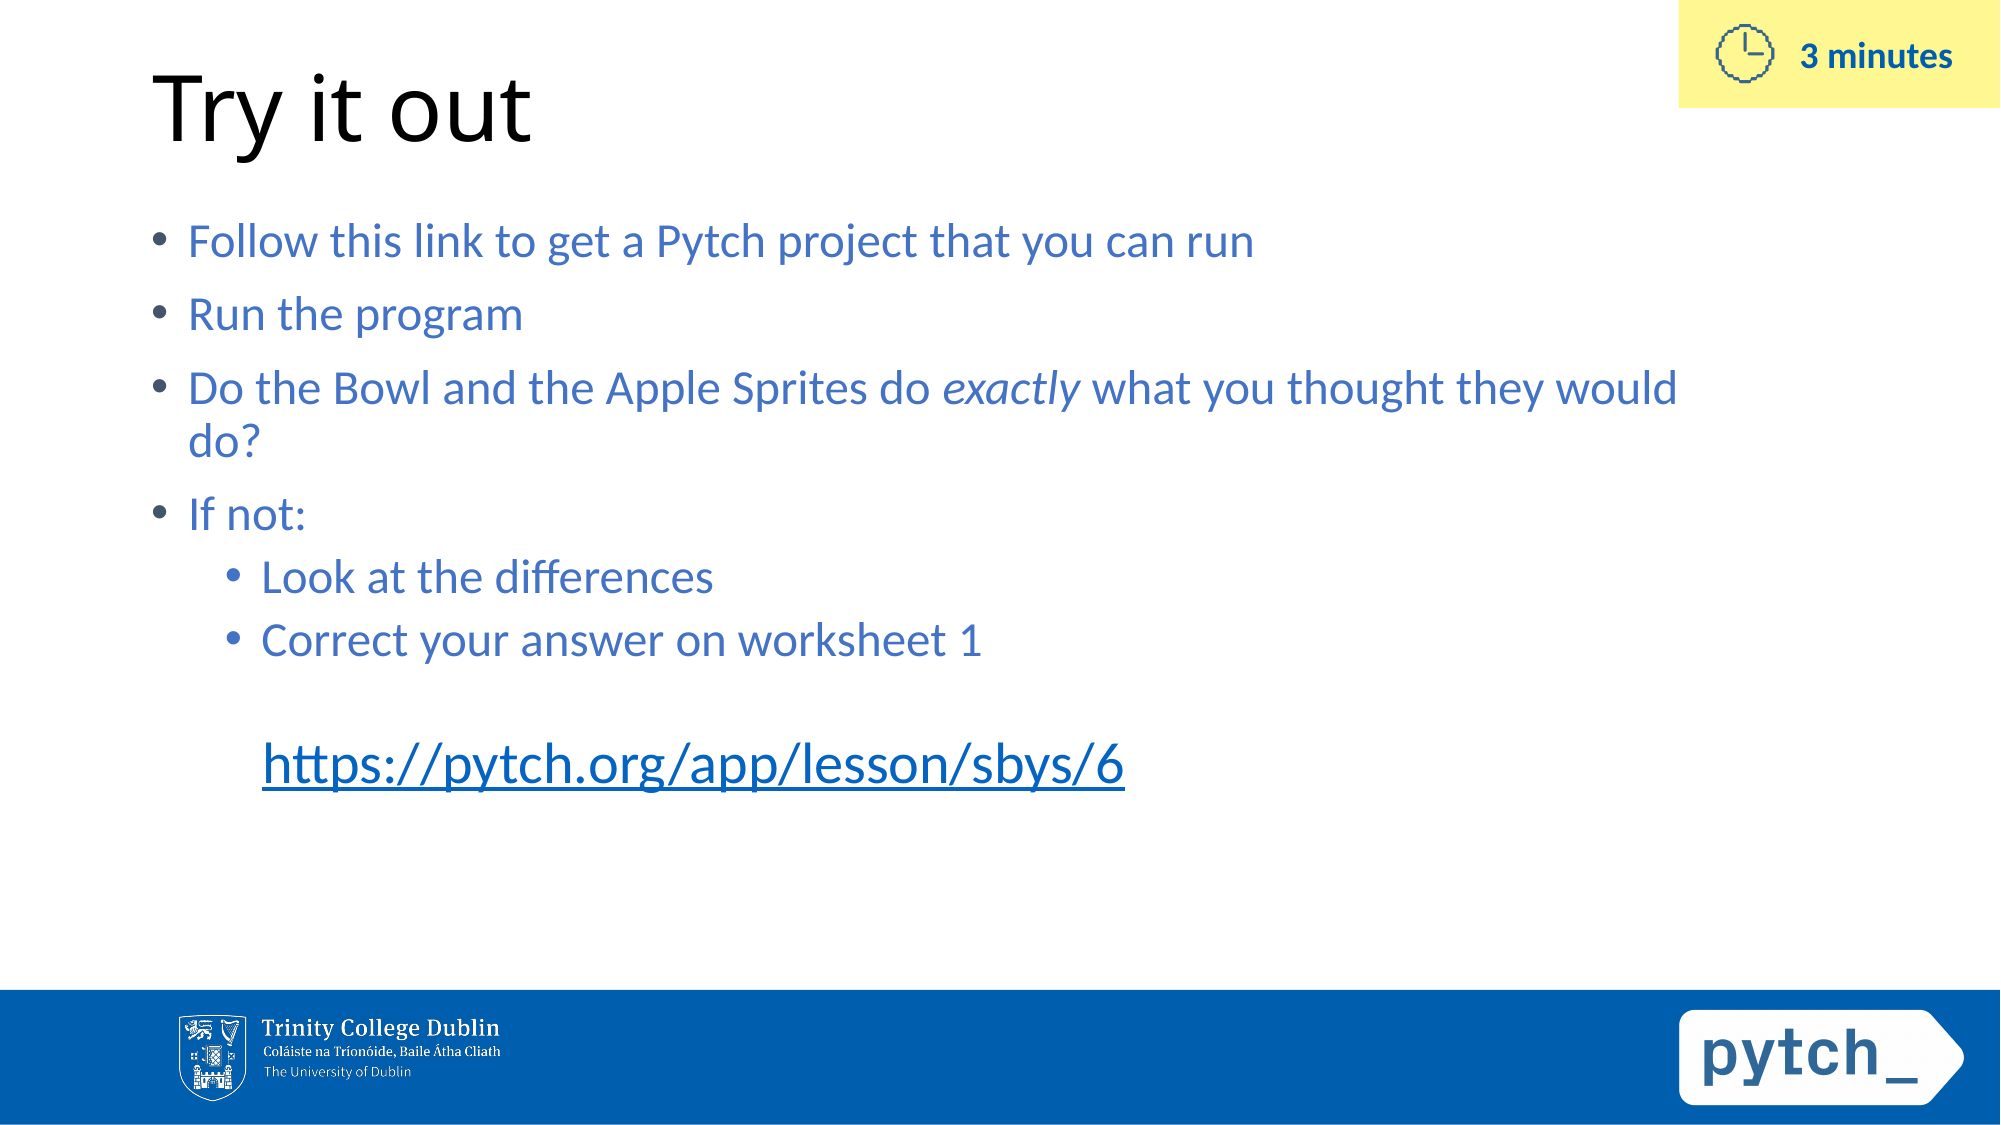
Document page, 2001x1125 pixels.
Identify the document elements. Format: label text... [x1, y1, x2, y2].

title Try it out [137, 33, 1863, 189]
list Follow this link to get a Pytch project that you can run Run the program Do the Bowl and the Apple Sprites do exactly what you thought they would do? If not: Look at the differences Correct your answer on worksheet 1 [136, 207, 1701, 677]
picture [178, 1014, 502, 1102]
picture [1590, 894, 2001, 1125]
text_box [1678, 0, 2000, 108]
text_box https://pytch.org/app/lesson/sbys/6 [247, 717, 1360, 803]
